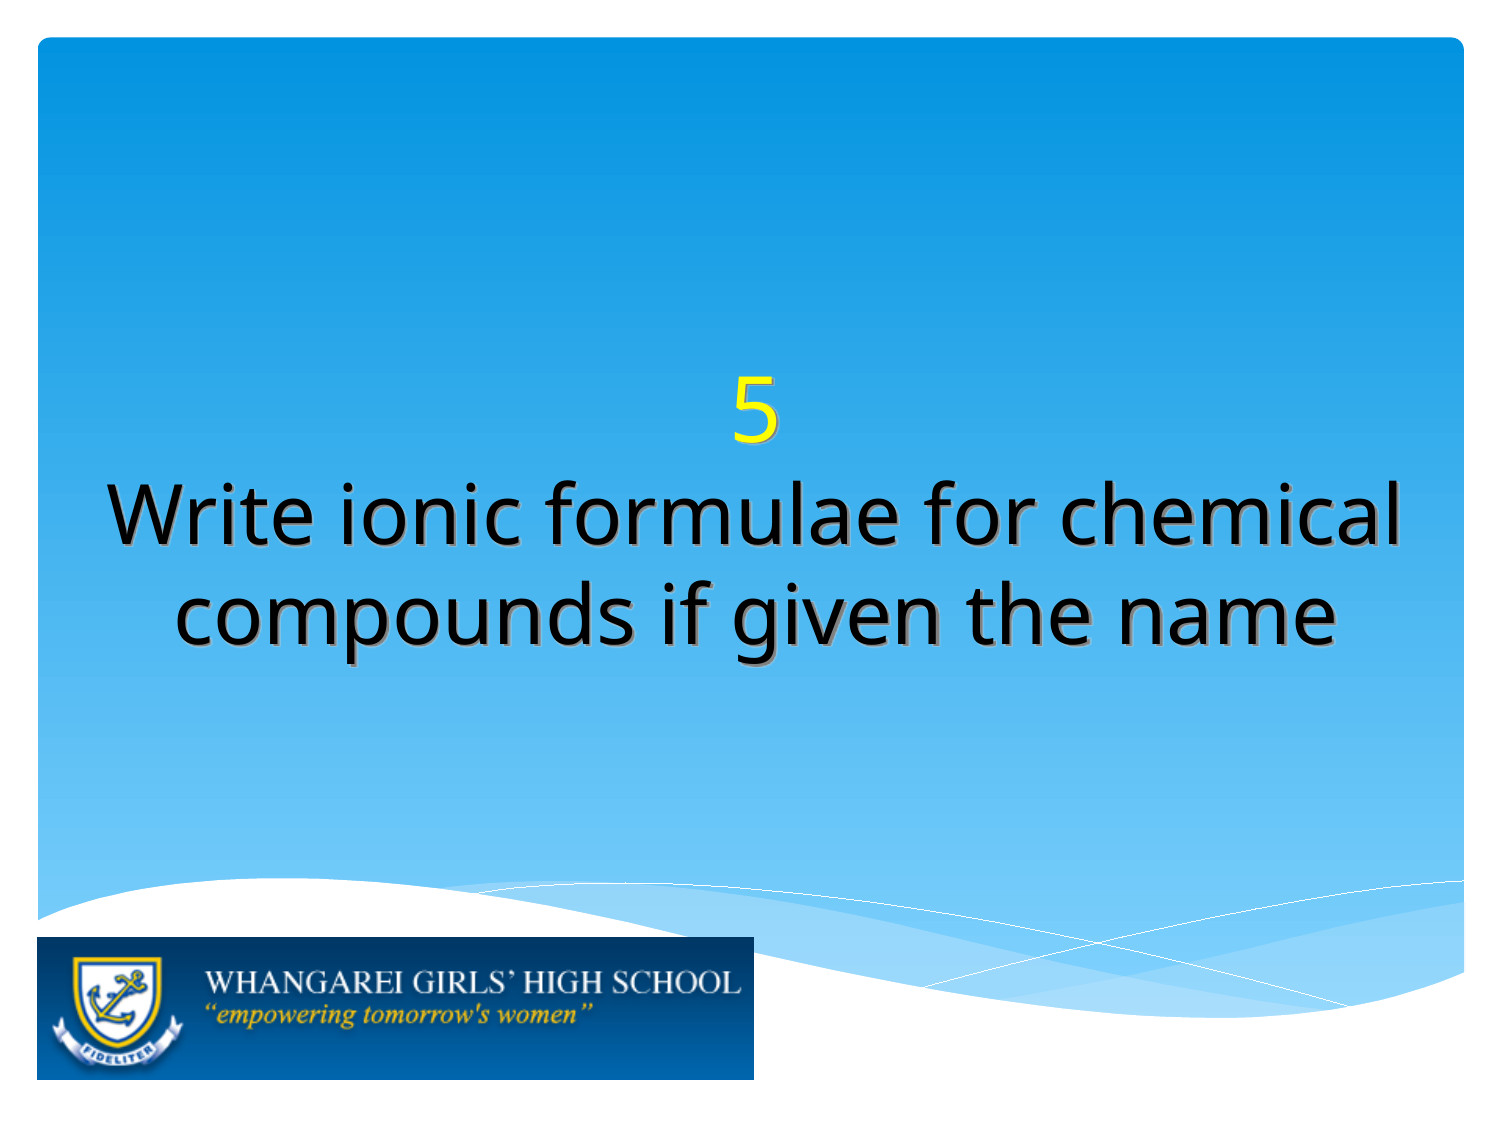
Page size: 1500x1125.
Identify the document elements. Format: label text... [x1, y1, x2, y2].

picture [37, 937, 754, 1080]
text_box 5 Write ionic formulae for chemical compounds if given the name [74, 99, 1438, 913]
